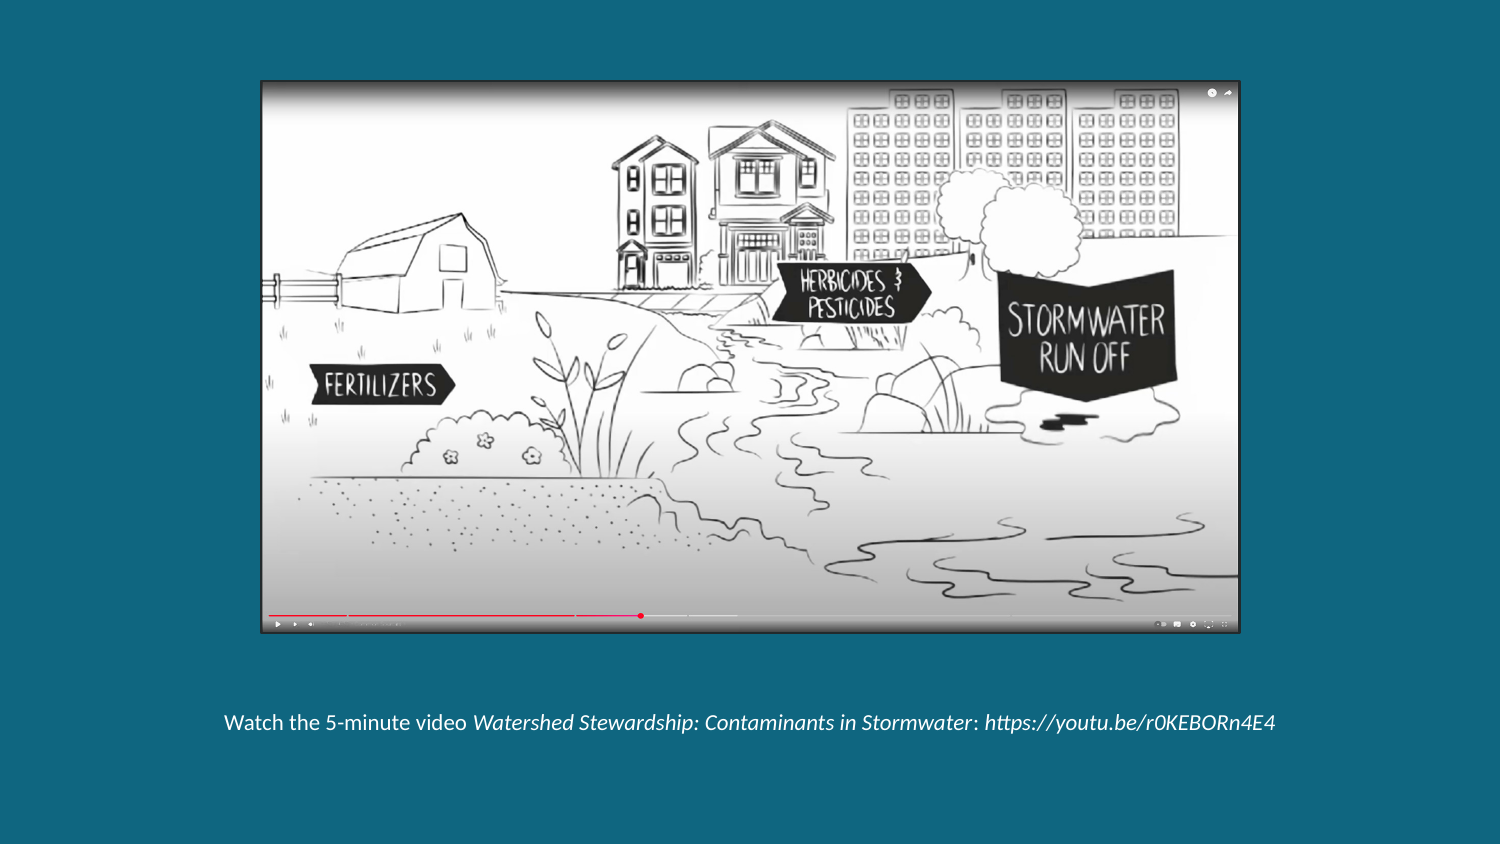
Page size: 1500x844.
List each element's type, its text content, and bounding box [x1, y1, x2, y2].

text_box Watch the 5-minute video Watershed Stewardship: Contaminants in Stormwater: https://youtu.be/r0KEBORn4E4 [176, 678, 1324, 750]
picture [261, 82, 1239, 633]
